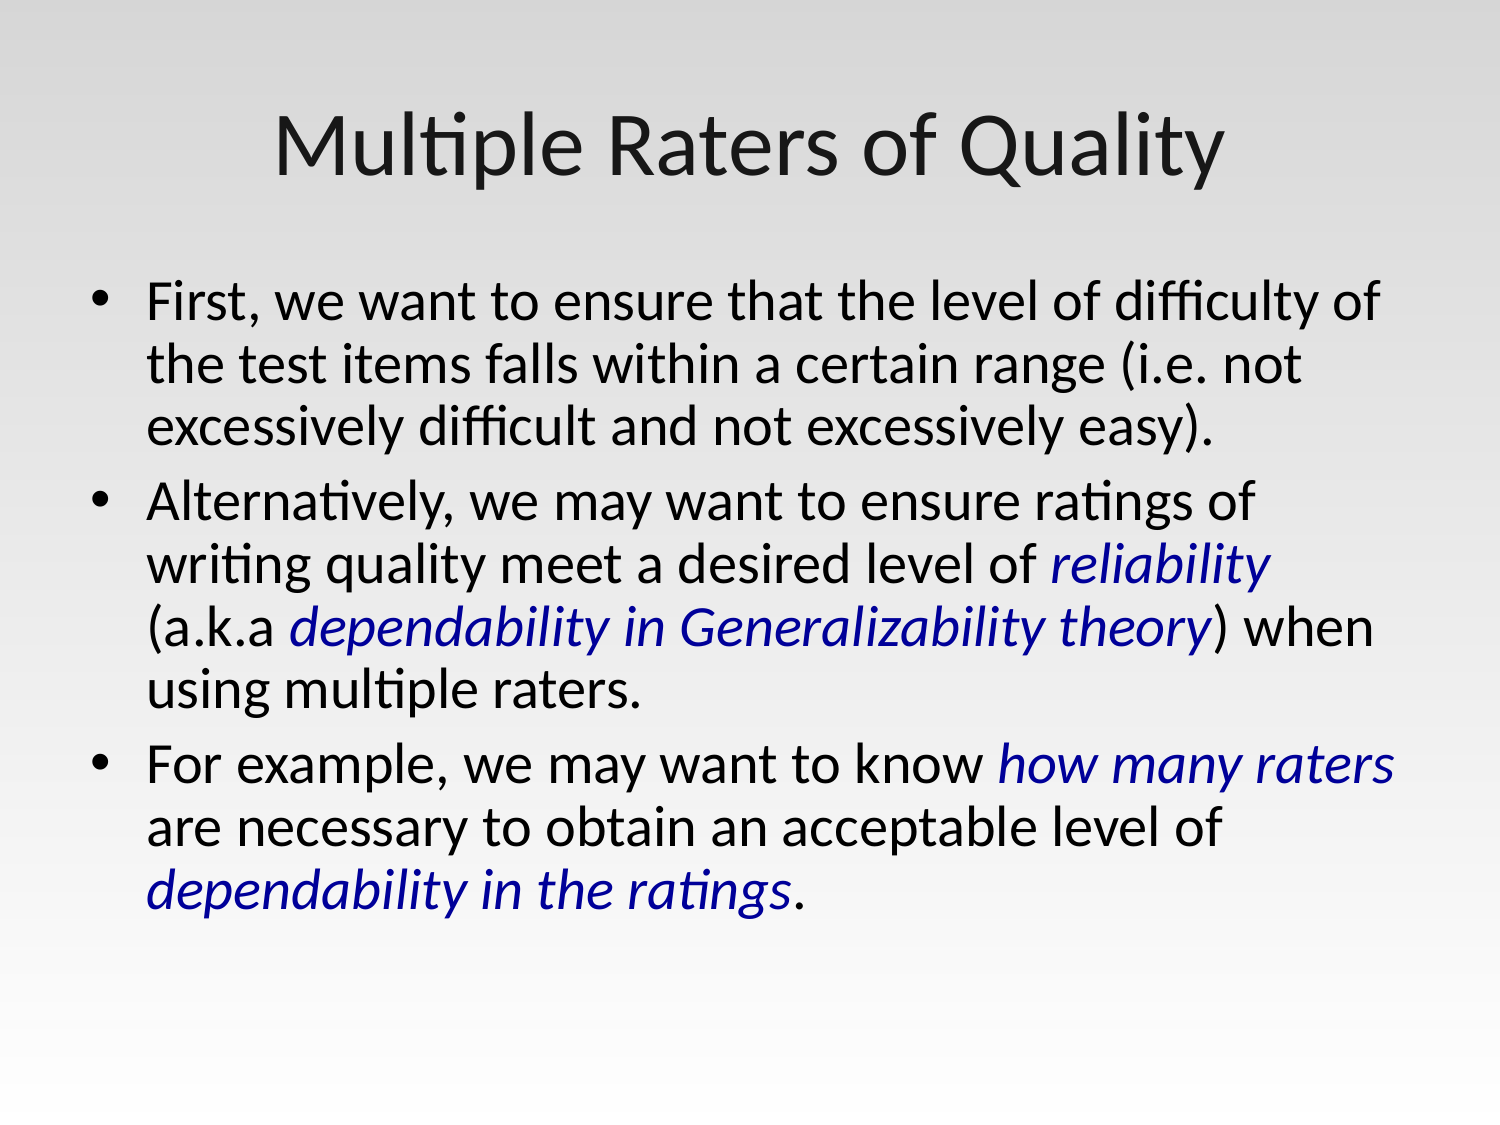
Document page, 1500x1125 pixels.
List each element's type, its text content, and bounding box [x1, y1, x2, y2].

title Multiple Raters of Quality [75, 45, 1425, 233]
list First, we want to ensure that the level of difficulty of the test items falls within a certain range (i.e. not excessively difficult and not excessively easy). Alternatively, we may want to ensure ratings of writing quality meet a desired level of reliability (a.k.a dependability in Generalizability theory) when using multiple raters. For example, we may want to know how many raters are necessary to obtain an acceptable level of dependability in the ratings. [75, 262, 1425, 1005]
